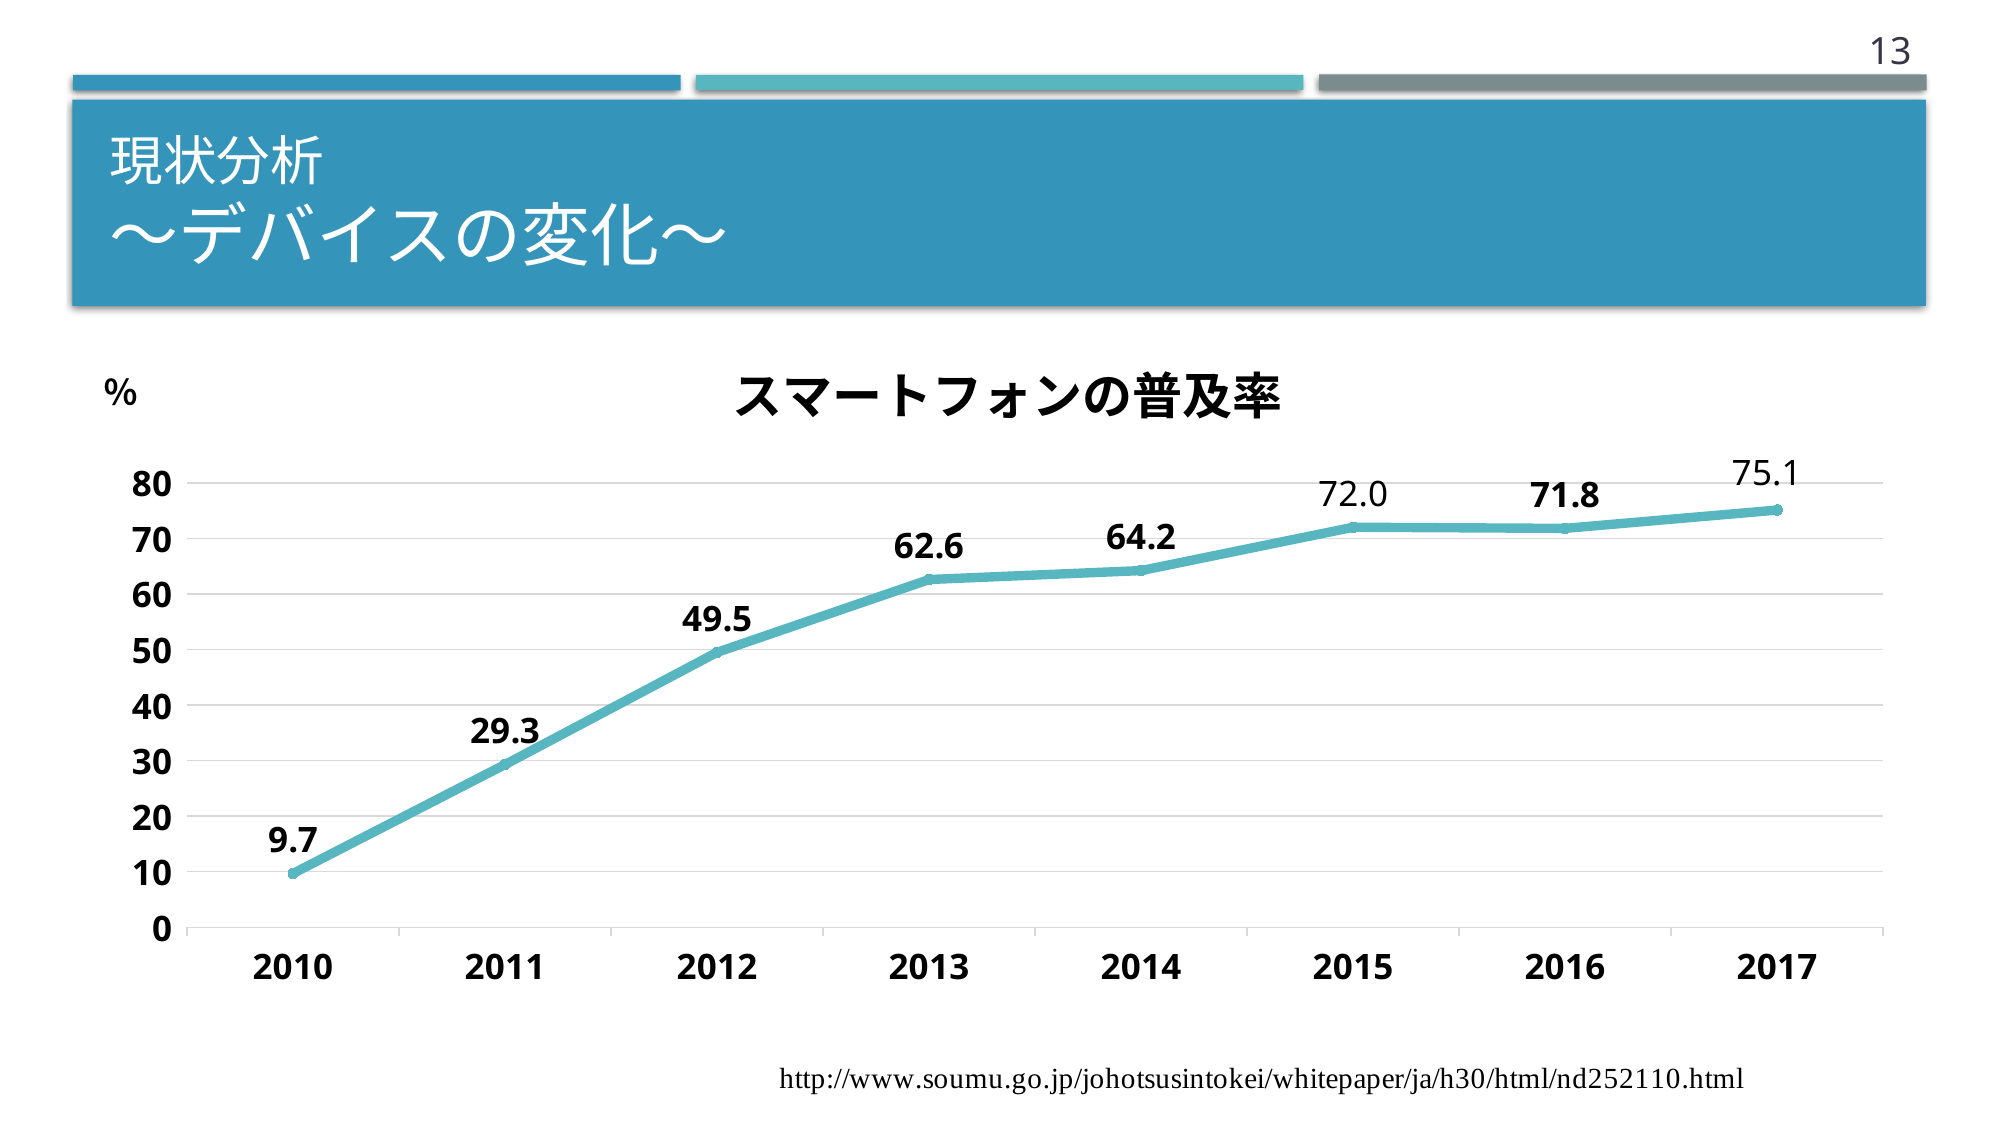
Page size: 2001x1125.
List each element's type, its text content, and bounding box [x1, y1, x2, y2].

slide_number 12 [1754, 22, 1927, 83]
title 現状分析 〜デバイスの変化〜 [94, 119, 1904, 282]
chart [94, 317, 1921, 1101]
